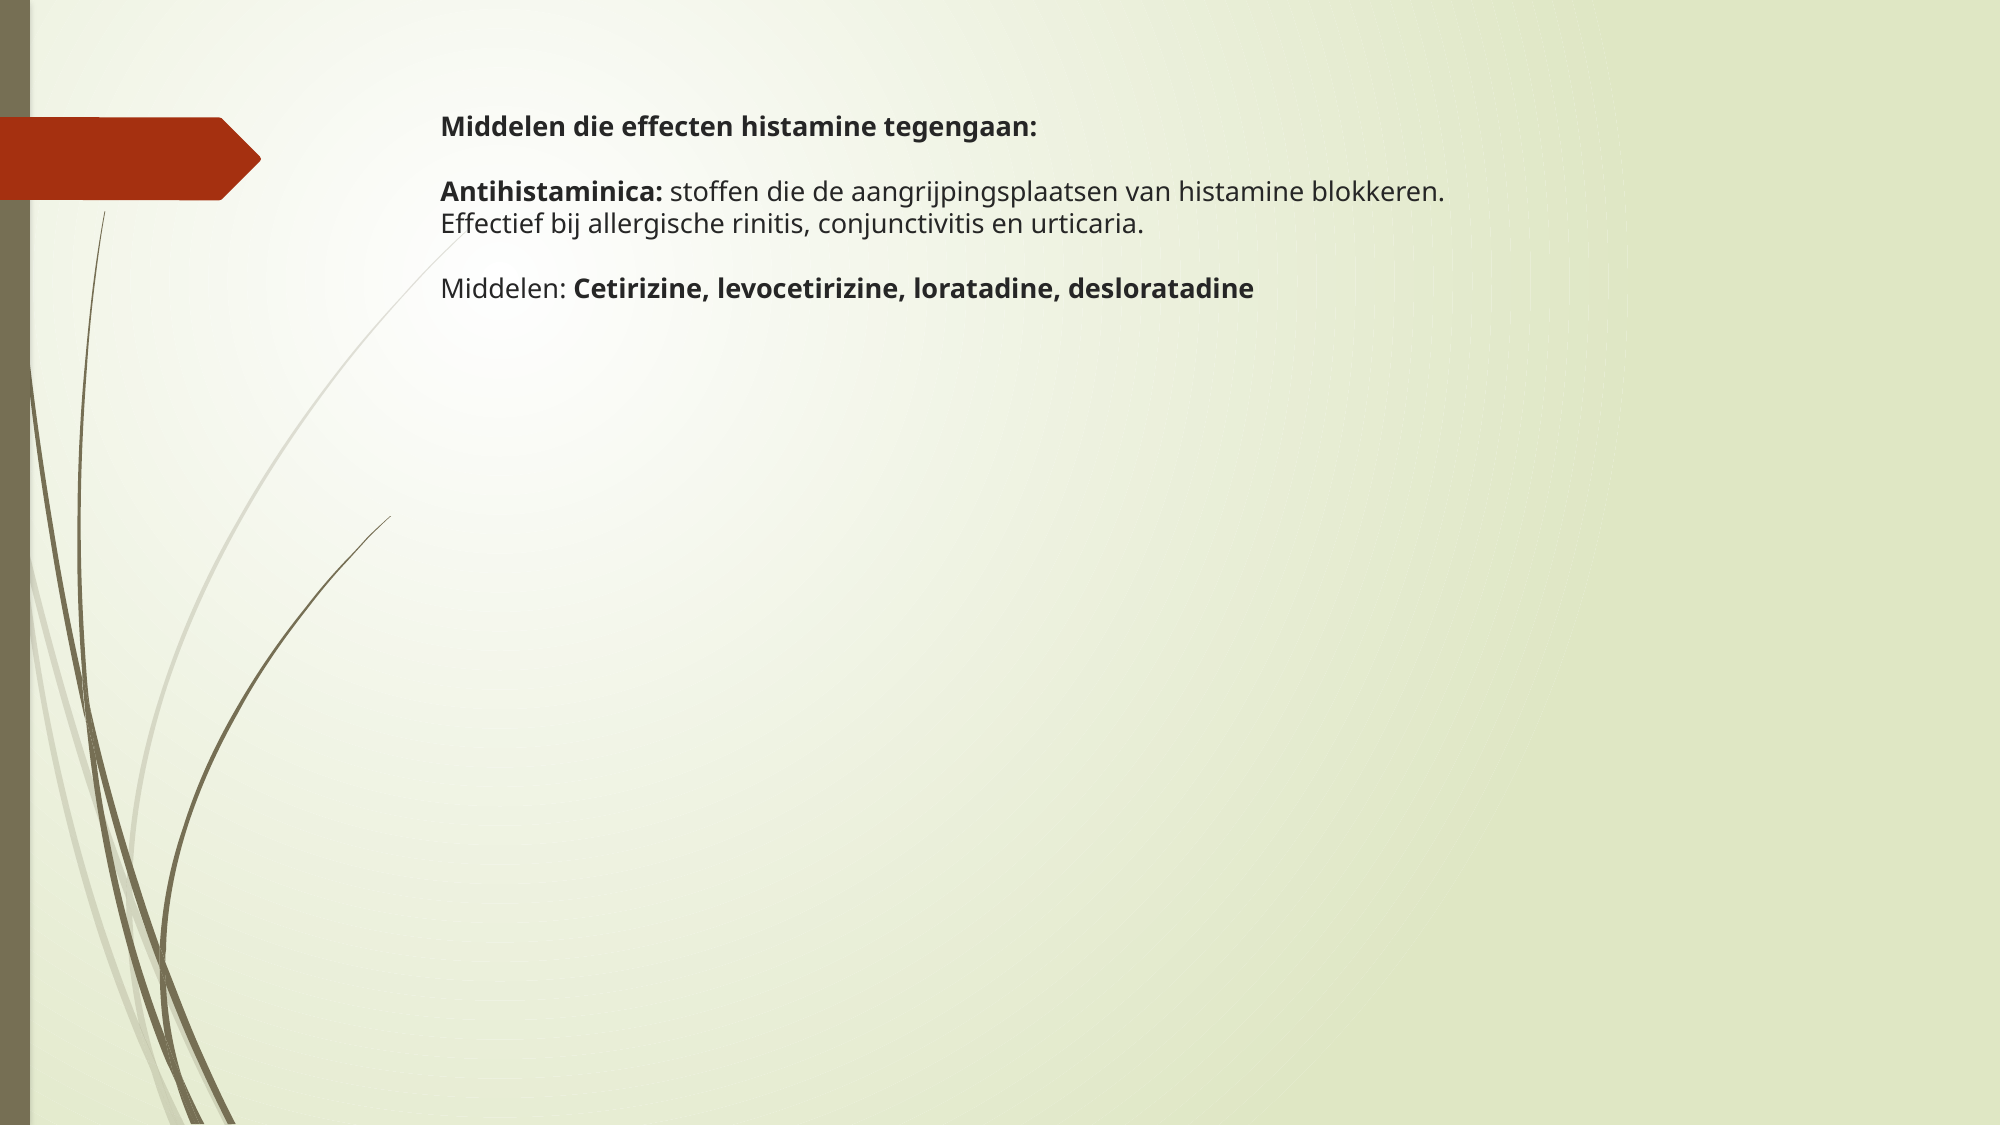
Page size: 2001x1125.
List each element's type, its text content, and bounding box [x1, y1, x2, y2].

title Middelen die effecten histamine tegengaan: Antihistaminica: stoffen die de aangrijpingsplaatsen van histamine blokkeren. Effectief bij allergische rinitis, conjunctivitis en urticaria. Middelen: Cetirizine, levocetirizine, loratadine, desloratadine [425, 102, 1888, 313]
